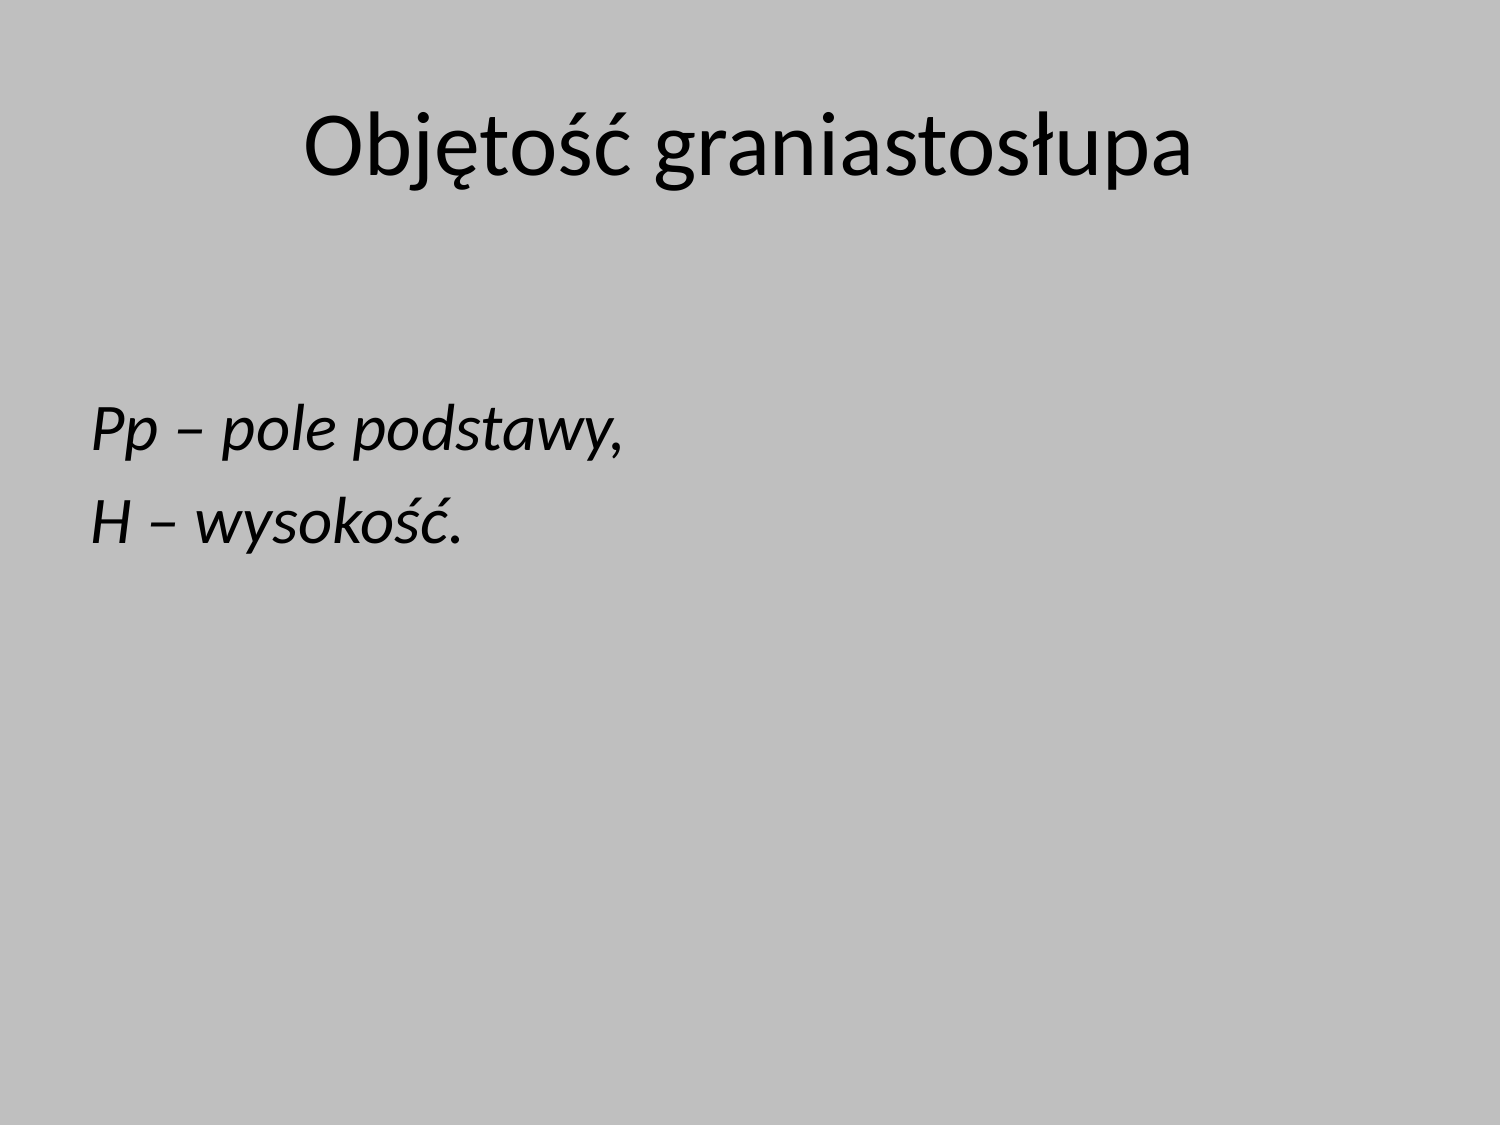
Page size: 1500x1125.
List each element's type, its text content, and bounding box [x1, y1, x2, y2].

title Objętość graniastosłupa [75, 45, 1425, 233]
